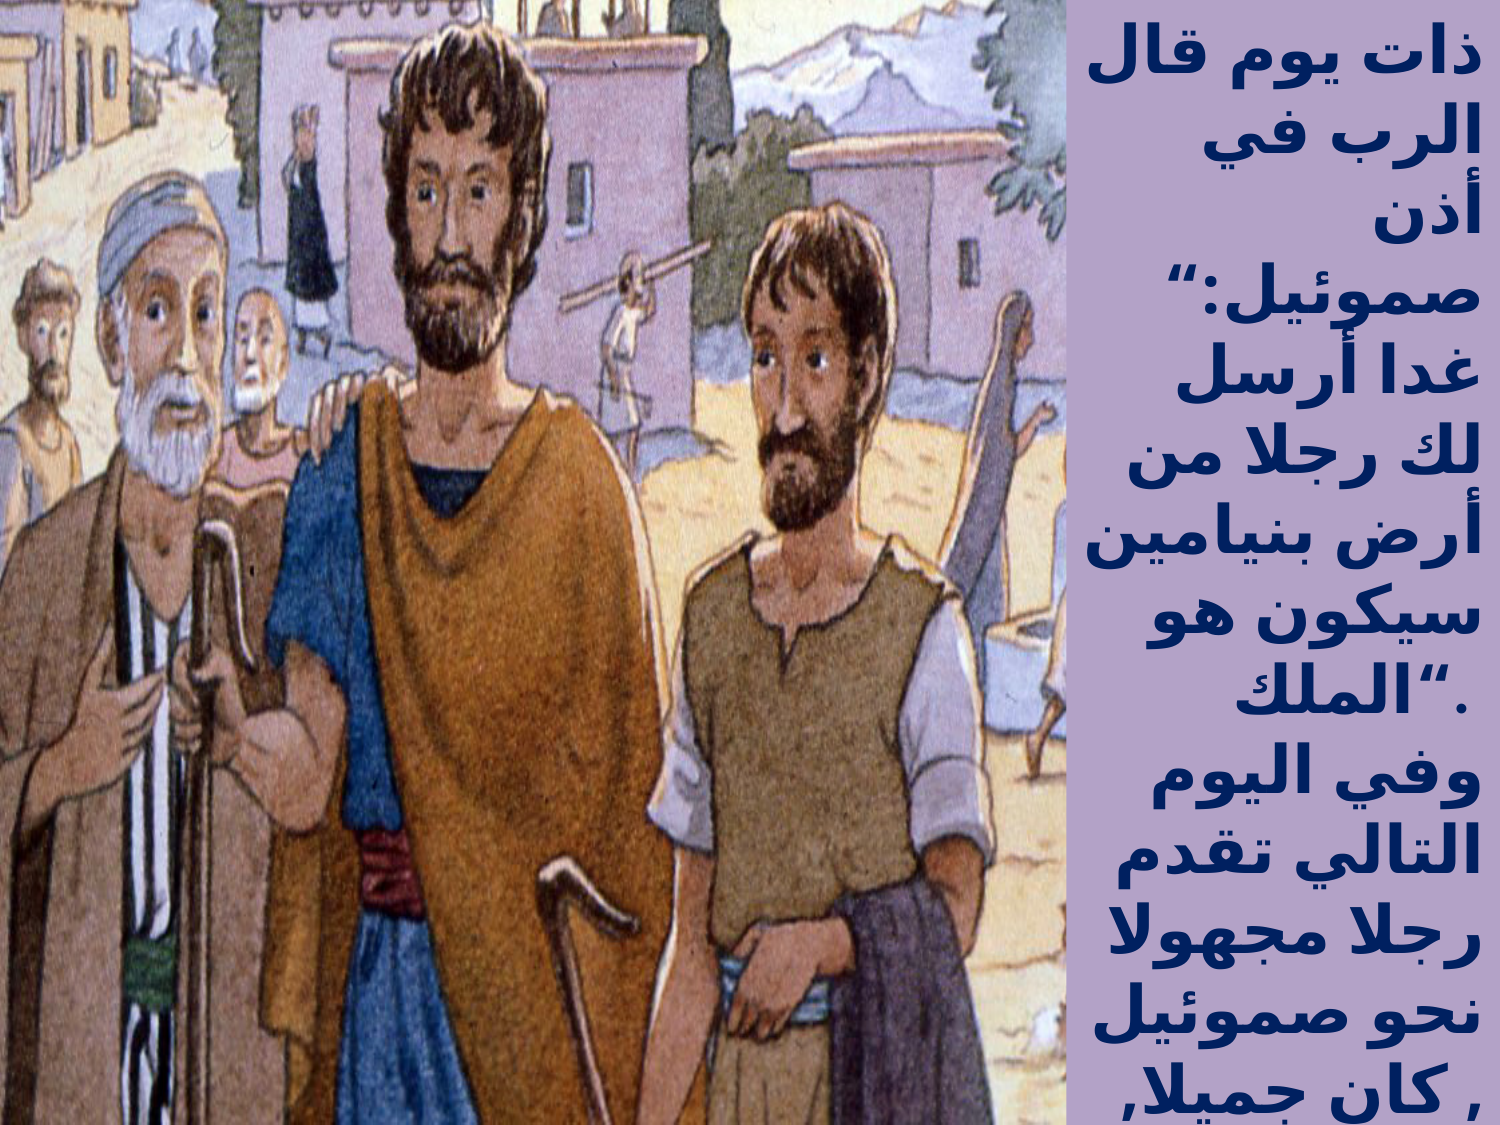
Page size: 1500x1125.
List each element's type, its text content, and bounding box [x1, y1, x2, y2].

text_box ذات يوم قال الرب في أذن صموئيل:“ غدا أرسل لك رجلا من أرض بنيامين سيكون هو الملك“. وفي اليوم التالي تقدم رجلا مجهولا نحو صموئيل , كان جميلا, قوي البنية وكان اسمه شاؤول فاستقبله صموئيل وكأنه أمير. [1068, 0, 1500, 1125]
picture [0, 0, 1067, 1125]
